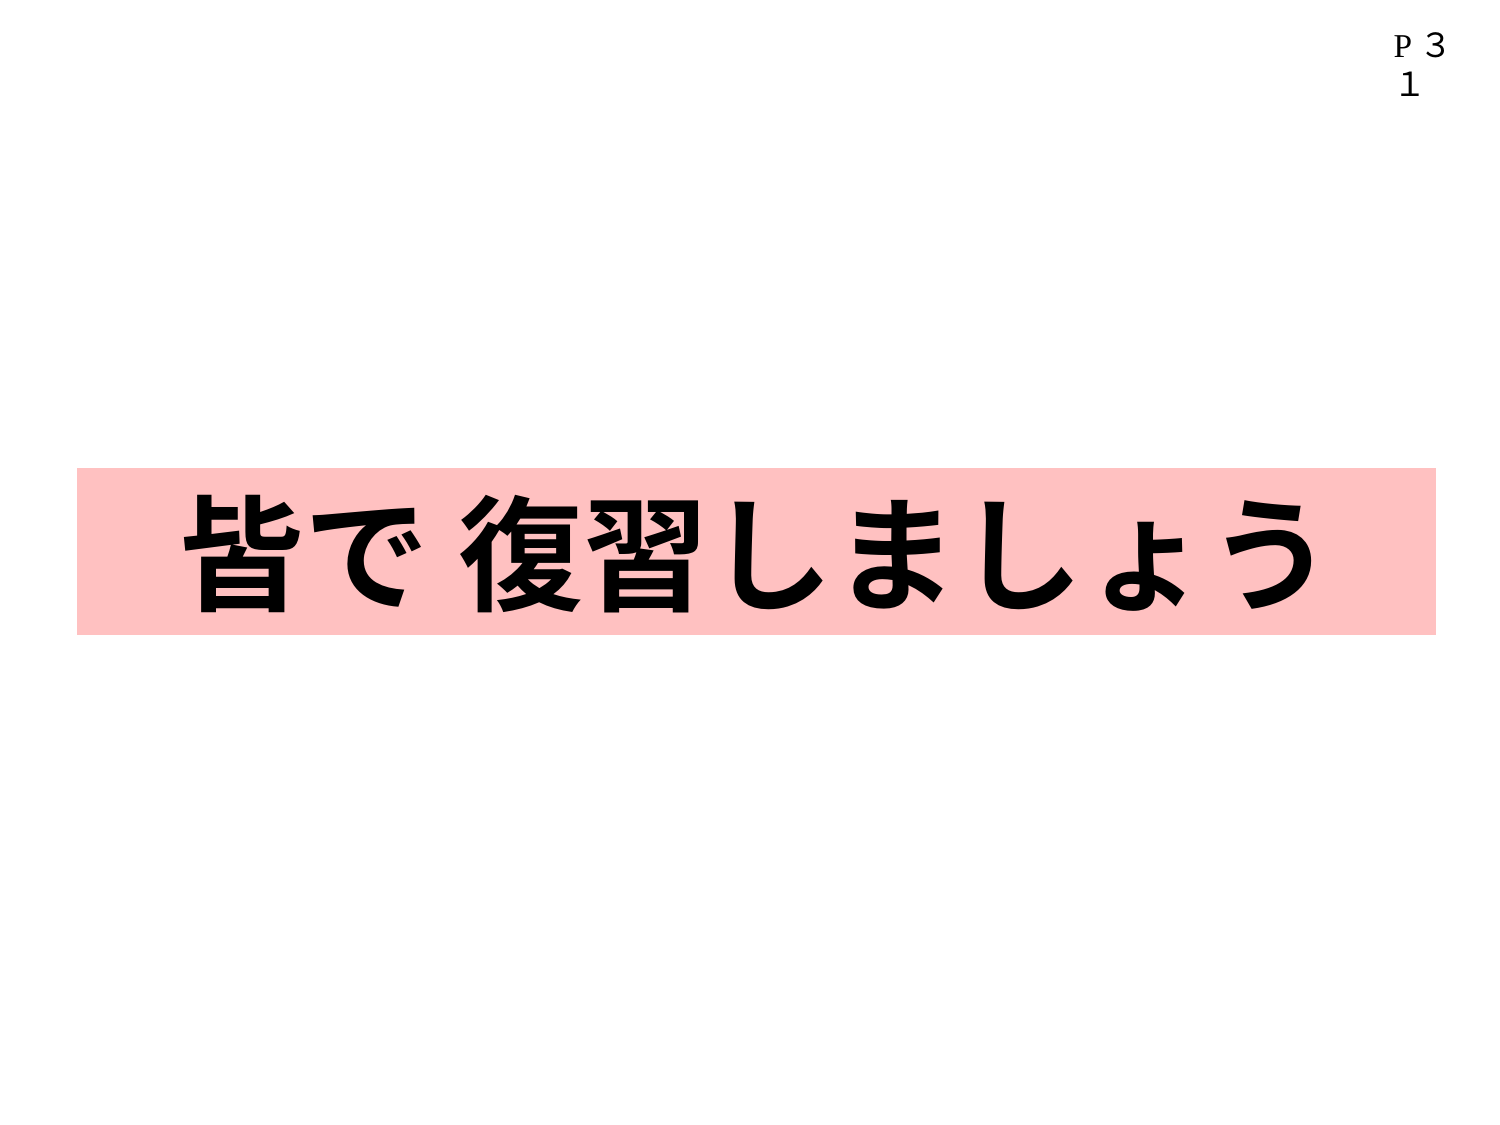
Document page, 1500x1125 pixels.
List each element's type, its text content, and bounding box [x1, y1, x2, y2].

text_box P３１ [1378, 16, 1500, 111]
text_box 皆で 復習しましょう [78, 468, 1435, 634]
